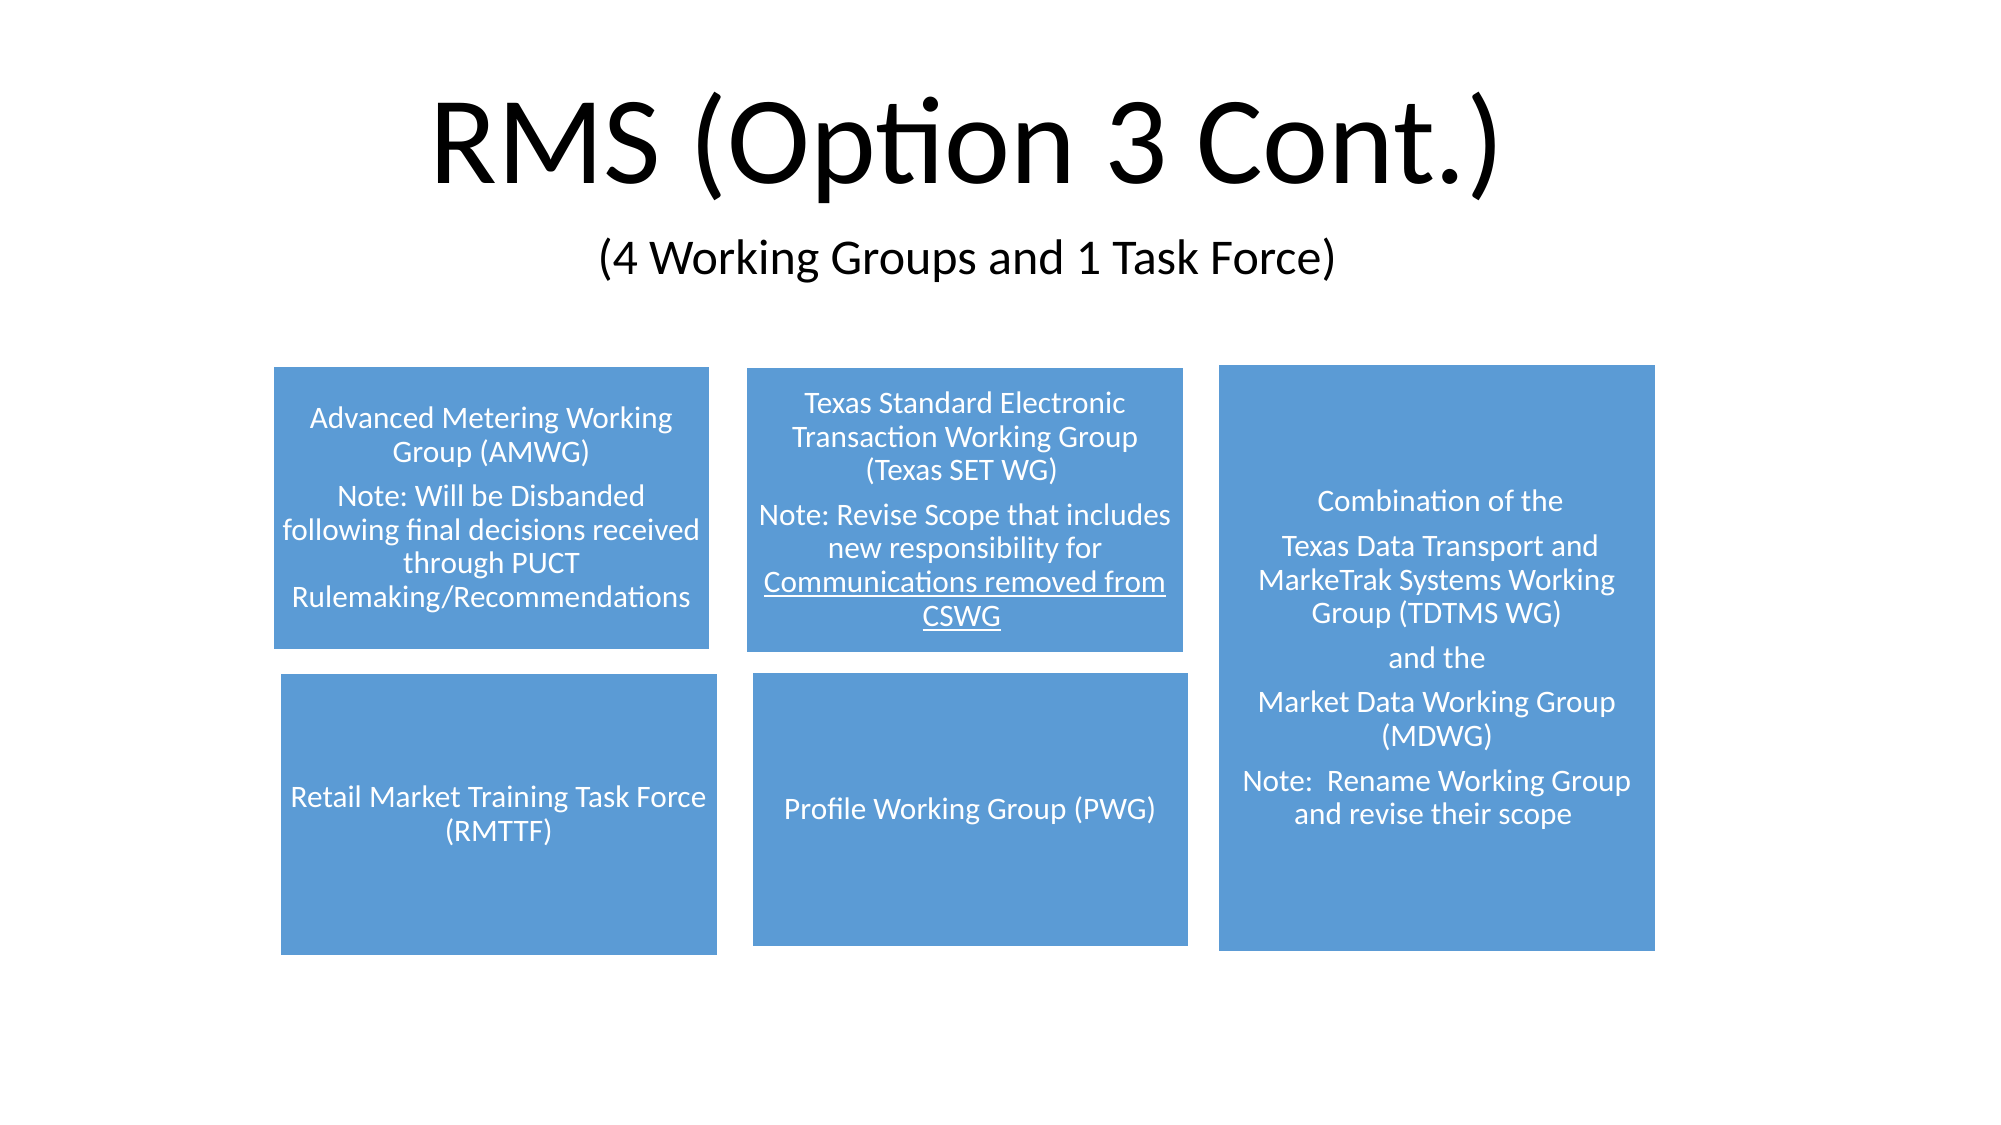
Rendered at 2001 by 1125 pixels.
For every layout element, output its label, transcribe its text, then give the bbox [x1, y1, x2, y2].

subtitle RMS (Option 3 Cont.) (4 Working Groups and 1 Task Force) [217, 68, 1718, 257]
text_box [266, 301, 1668, 1125]
